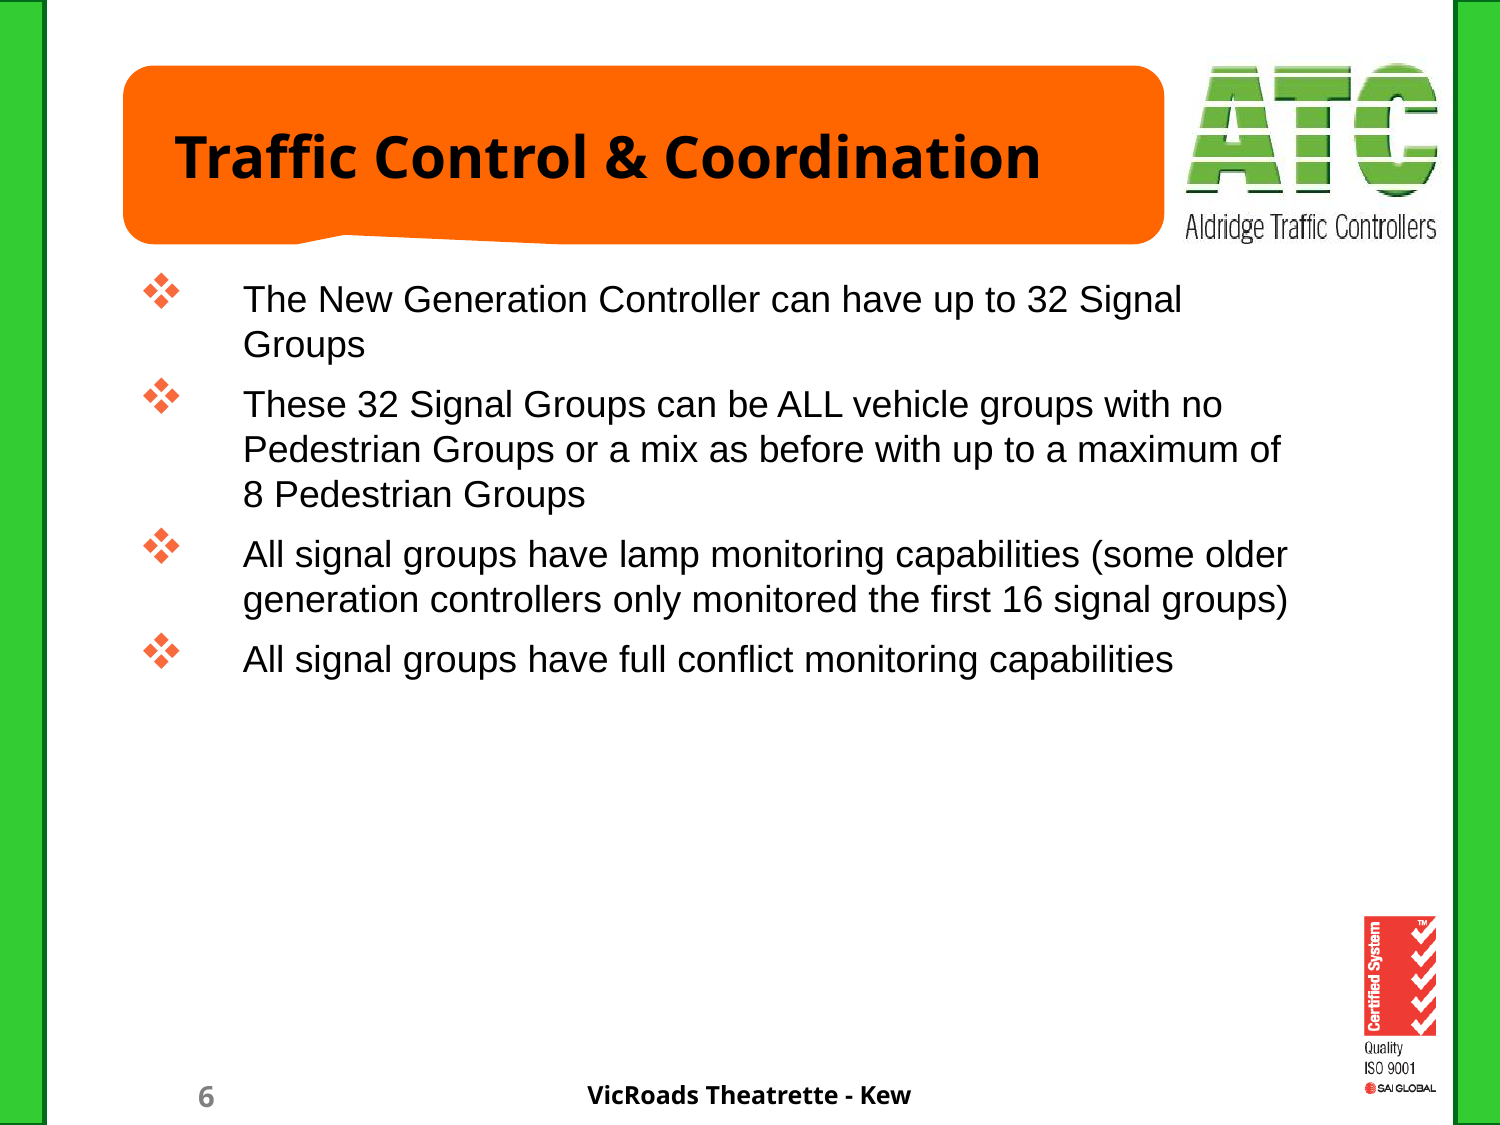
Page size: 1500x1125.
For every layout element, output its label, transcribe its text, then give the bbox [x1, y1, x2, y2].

slide_number 6 [182, 1070, 349, 1107]
title Traffic Control & Coordination [159, 77, 1164, 232]
picture [1175, 54, 1447, 252]
picture [1364, 916, 1436, 1094]
footer VicRoads Theatrette - Kew [389, 1046, 1111, 1125]
list The New Generation Controller can have up to 32 Signal Groups These 32 Signal Groups can be ALL vehicle groups with no Pedestrian Groups or a mix as before with up to a maximum of 8 Pedestrian Groups All signal groups have lamp monitoring capabilities (some older generation controllers only monitored the first 16 signal groups) All signal groups have full conflict monitoring capabilities [123, 266, 1306, 1000]
